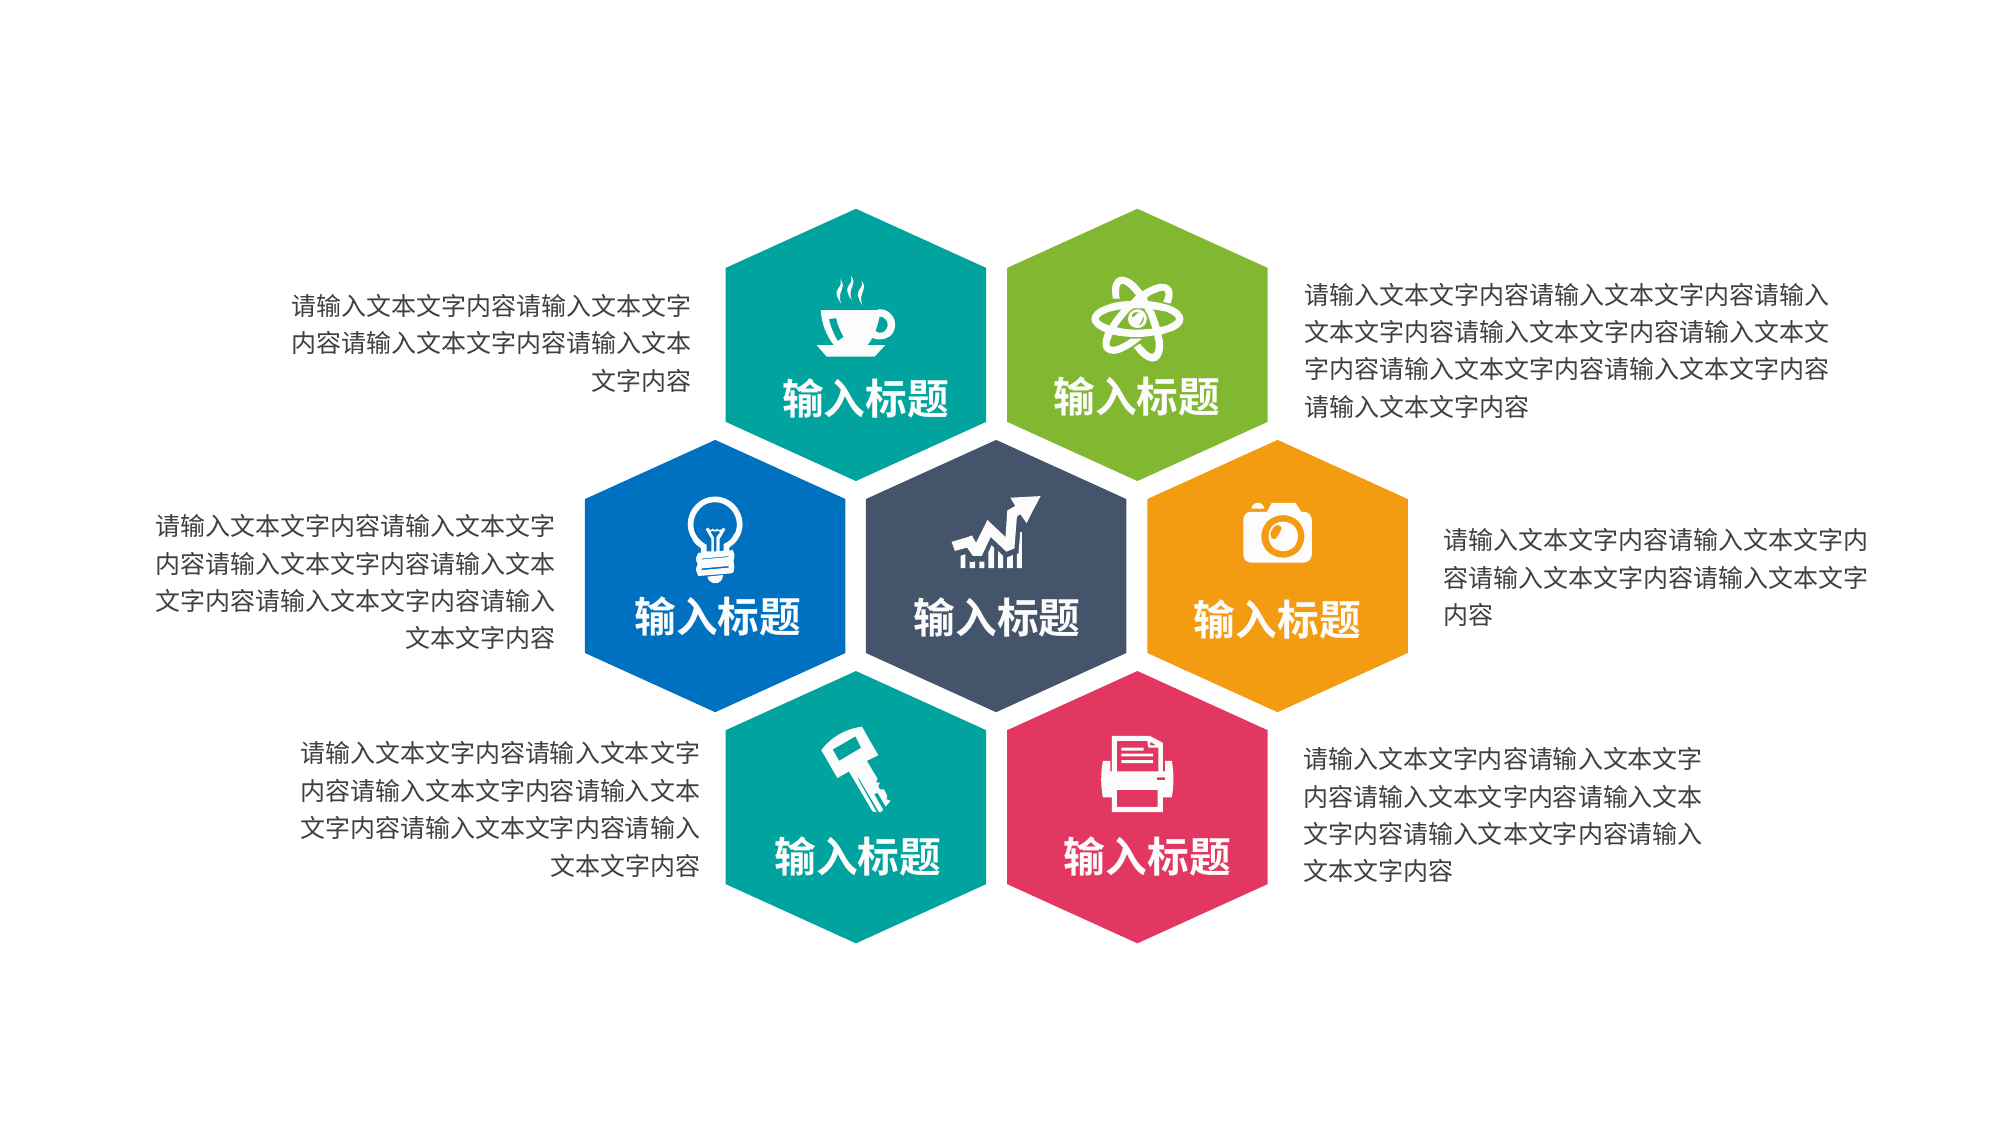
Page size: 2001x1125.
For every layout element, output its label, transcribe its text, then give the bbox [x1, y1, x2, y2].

text_box 请输入文本文字内容请输入文本文字内容请输入文本文字内容请输入文本文字内容请输入文本文字内容请输入文本文字内容 [284, 723, 716, 888]
text_box [865, 439, 1127, 713]
text_box [1243, 502, 1312, 563]
text_box [998, 550, 1004, 569]
text_box 输入标题 [898, 584, 1096, 650]
text_box [1007, 208, 1268, 482]
text_box 请输入文本文字内容请输入文本文字内容请输入文本文字内容请输入文本文字内容请输入文本文字内容请输入文本文字内容请输入文本文字内容请输入文本文字内容 [1290, 264, 1858, 429]
text_box 输入标题 [1179, 586, 1376, 652]
text_box [1007, 554, 1013, 569]
text_box [1007, 671, 1268, 944]
text_box 请输入文本文字内容请输入文本文字内容请输入文本文字内容请输入文本文字内容请输入文本文字内容请输入文本文字内容 [1288, 728, 1719, 894]
text_box 输入标题 [1048, 823, 1246, 889]
text_box [836, 279, 843, 304]
text_box [816, 309, 896, 357]
text_box 请输入文本文字内容请输入文本文字内容请输入文本文字内容请输入文本文字内容 [1428, 509, 1902, 637]
text_box [821, 726, 891, 813]
text_box [988, 545, 995, 569]
text_box 输入标题 [767, 365, 964, 431]
text_box [960, 554, 966, 569]
text_box [1101, 735, 1174, 813]
text_box 输入标题 [759, 823, 957, 889]
text_box [687, 496, 743, 583]
text_box [725, 208, 987, 482]
text_box [979, 560, 985, 569]
text_box [857, 280, 865, 306]
text_box [1016, 532, 1022, 569]
text_box [1091, 276, 1184, 362]
text_box [1147, 439, 1408, 713]
text_box [584, 439, 846, 713]
text_box 请输入文本文字内容请输入文本文字内容请输入文本文字内容请输入文本文字内容 [276, 275, 707, 403]
text_box [951, 496, 1041, 556]
text_box [969, 560, 976, 569]
text_box [847, 275, 854, 301]
text_box 请输入文本文字内容请输入文本文字内容请输入文本文字内容请输入文本文字内容请输入文本文字内容请输入文本文字内容 [140, 495, 571, 661]
text_box [725, 671, 987, 944]
text_box 输入标题 [619, 583, 817, 649]
text_box 输入标题 [1038, 363, 1236, 429]
